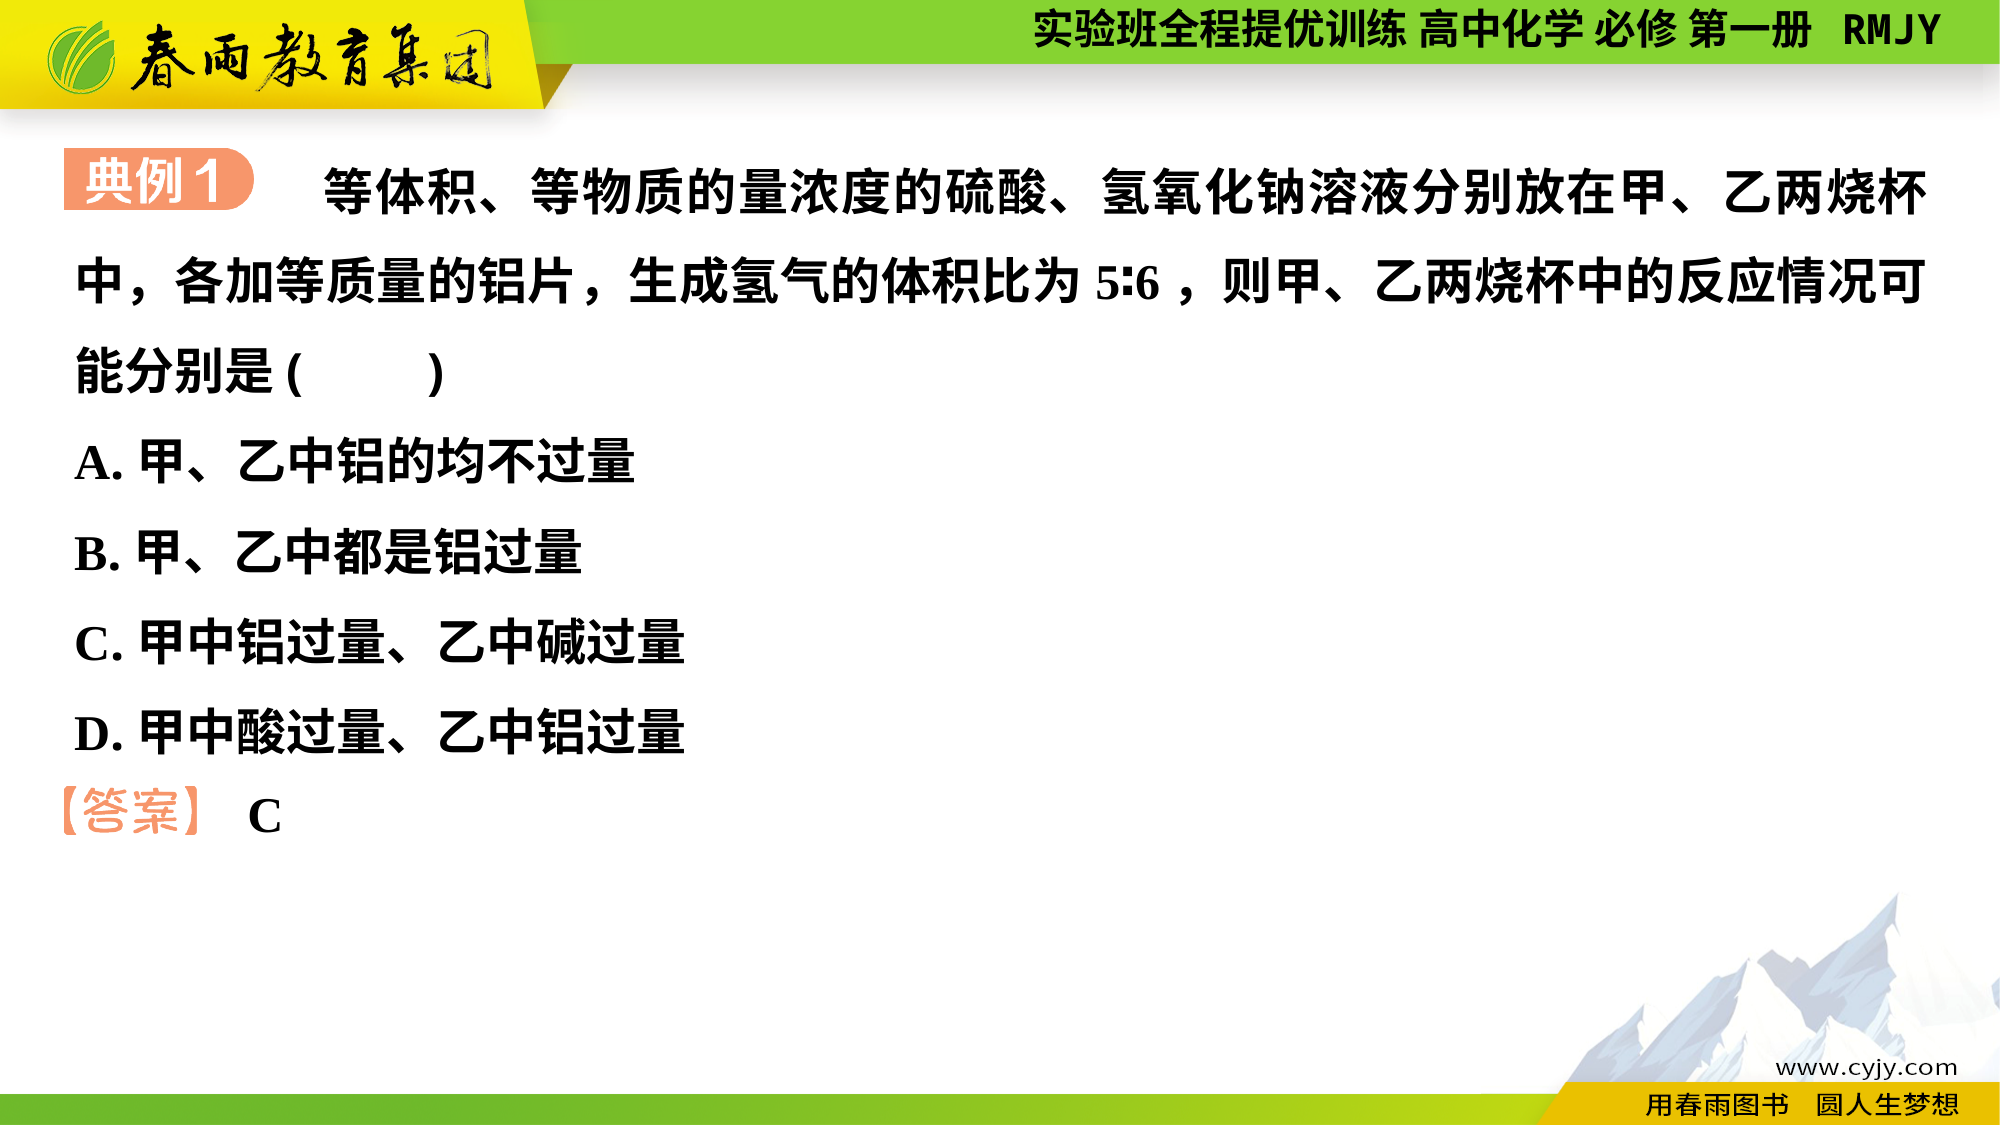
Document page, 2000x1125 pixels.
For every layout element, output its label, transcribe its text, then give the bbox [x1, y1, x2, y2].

text_box C [232, 775, 299, 850]
picture [0, 0, 2000, 1125]
list 等体积、等物质的量浓度的硫酸、氢氧化钠溶液分别放在甲、乙两烧杯中，各加等质量的铝片，生成氢气的体积比为5∶6，则甲、乙两烧杯中的反应情况可能分别是( ) A.甲、乙中铝的均不过量 B.甲、乙中都是铝过量 C.甲中铝过量、乙中碱过量 D.甲中酸过量、乙中铝过量 [59, 122, 1944, 774]
